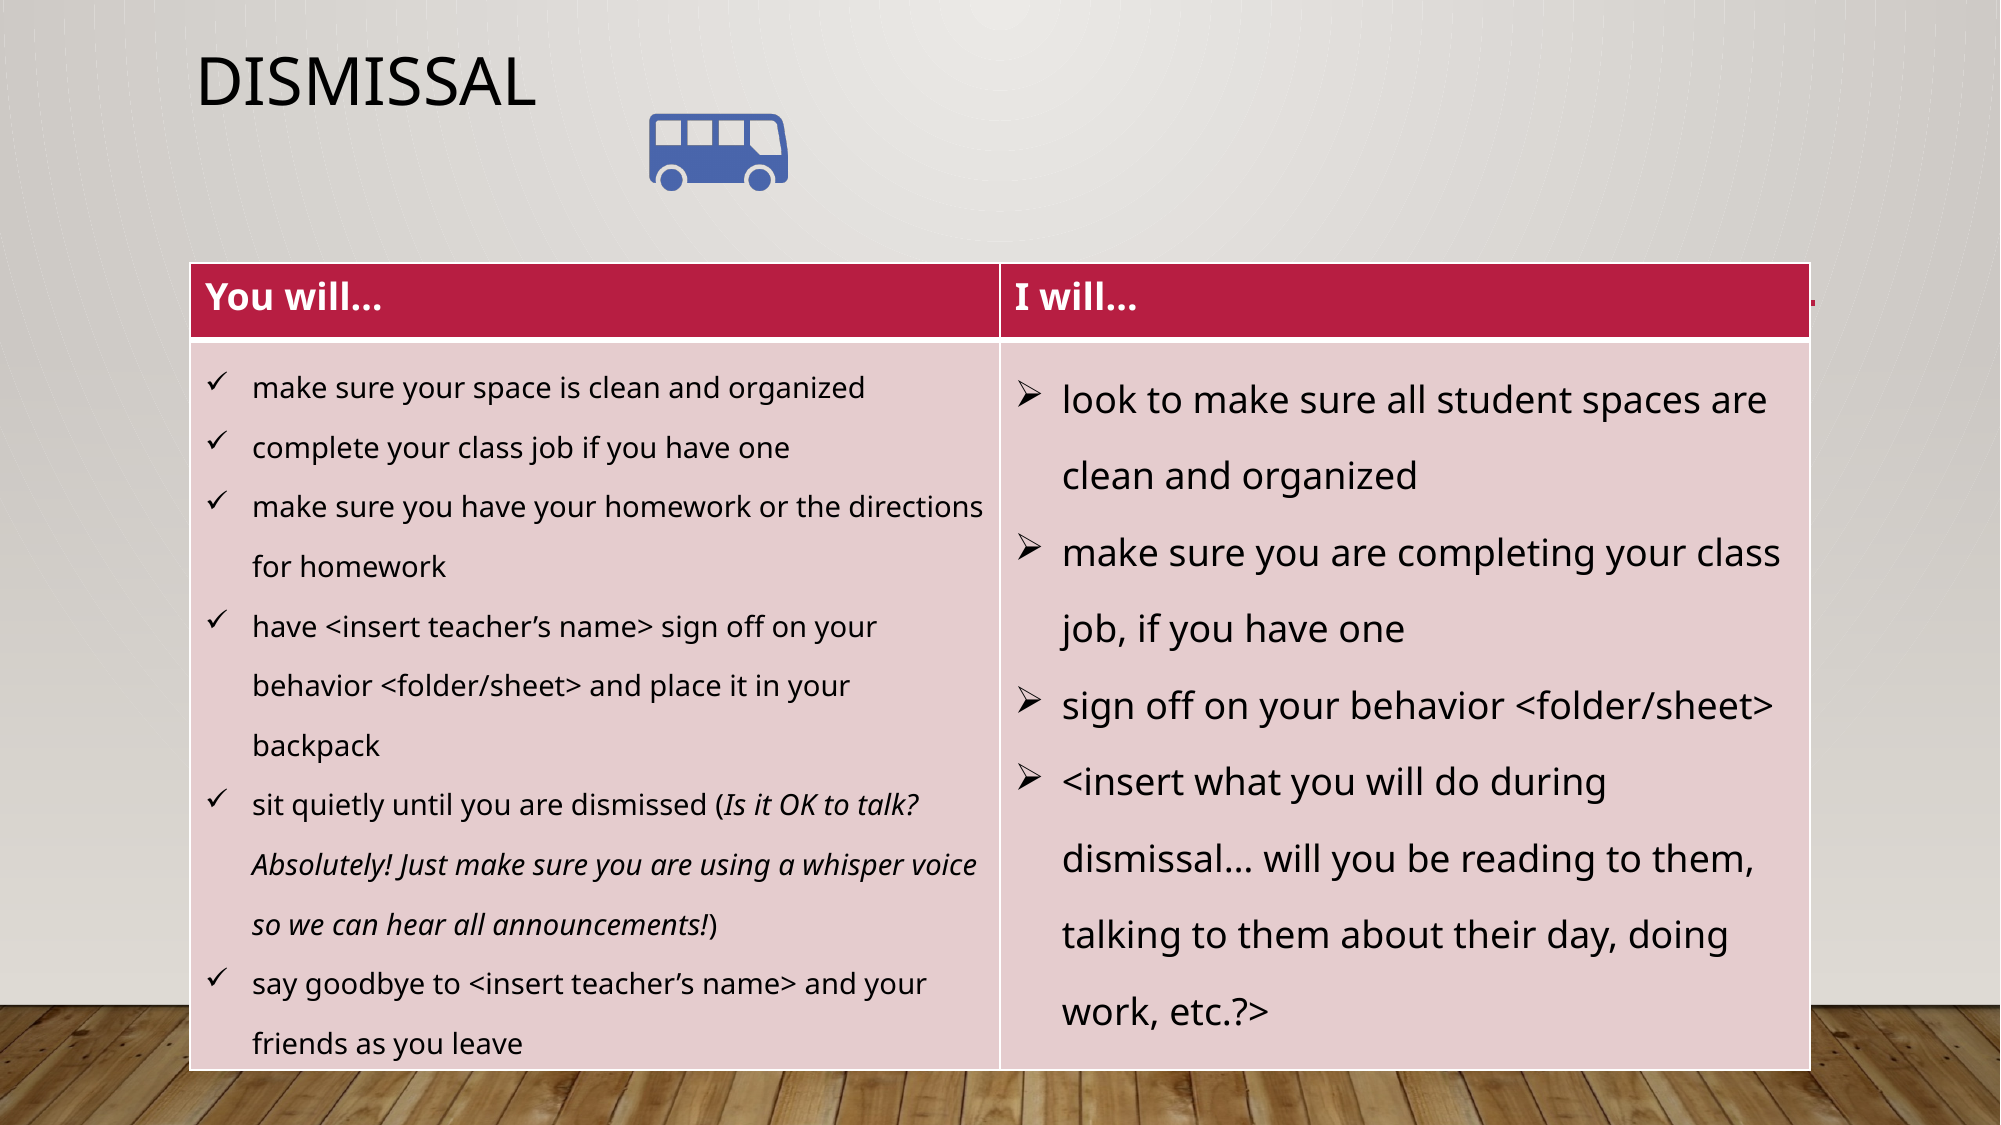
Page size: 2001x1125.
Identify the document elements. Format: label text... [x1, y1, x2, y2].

picture [642, 76, 794, 227]
table_cell look to make sure all student spaces are clean and organized make sure you are completing your class job, if you have one sign off on your behavior <folder/sheet> <insert what you will do during dismissal… will you be reading to them, talking to them about their day, doing work, etc.?> [1001, 343, 1809, 1069]
picture [0, 1005, 2000, 1125]
table_cell make sure your space is clean and organized complete your class job if you have one make sure you have your homework or the directions for homework have <insert teacher’s name> sign off on your behavior <folder/sheet> and place it in your backpack sit quietly until you are dismissed (Is it OK to talk? Absolutely! Just make sure you are using a whisper voice so we can hear all announcements!) say goodbye to <insert teacher’s name> and your friends as you leave [191, 343, 999, 1069]
table_header You will… [191, 264, 999, 337]
table_header I will... [1001, 264, 1809, 337]
title Dismissal [179, 40, 1800, 263]
